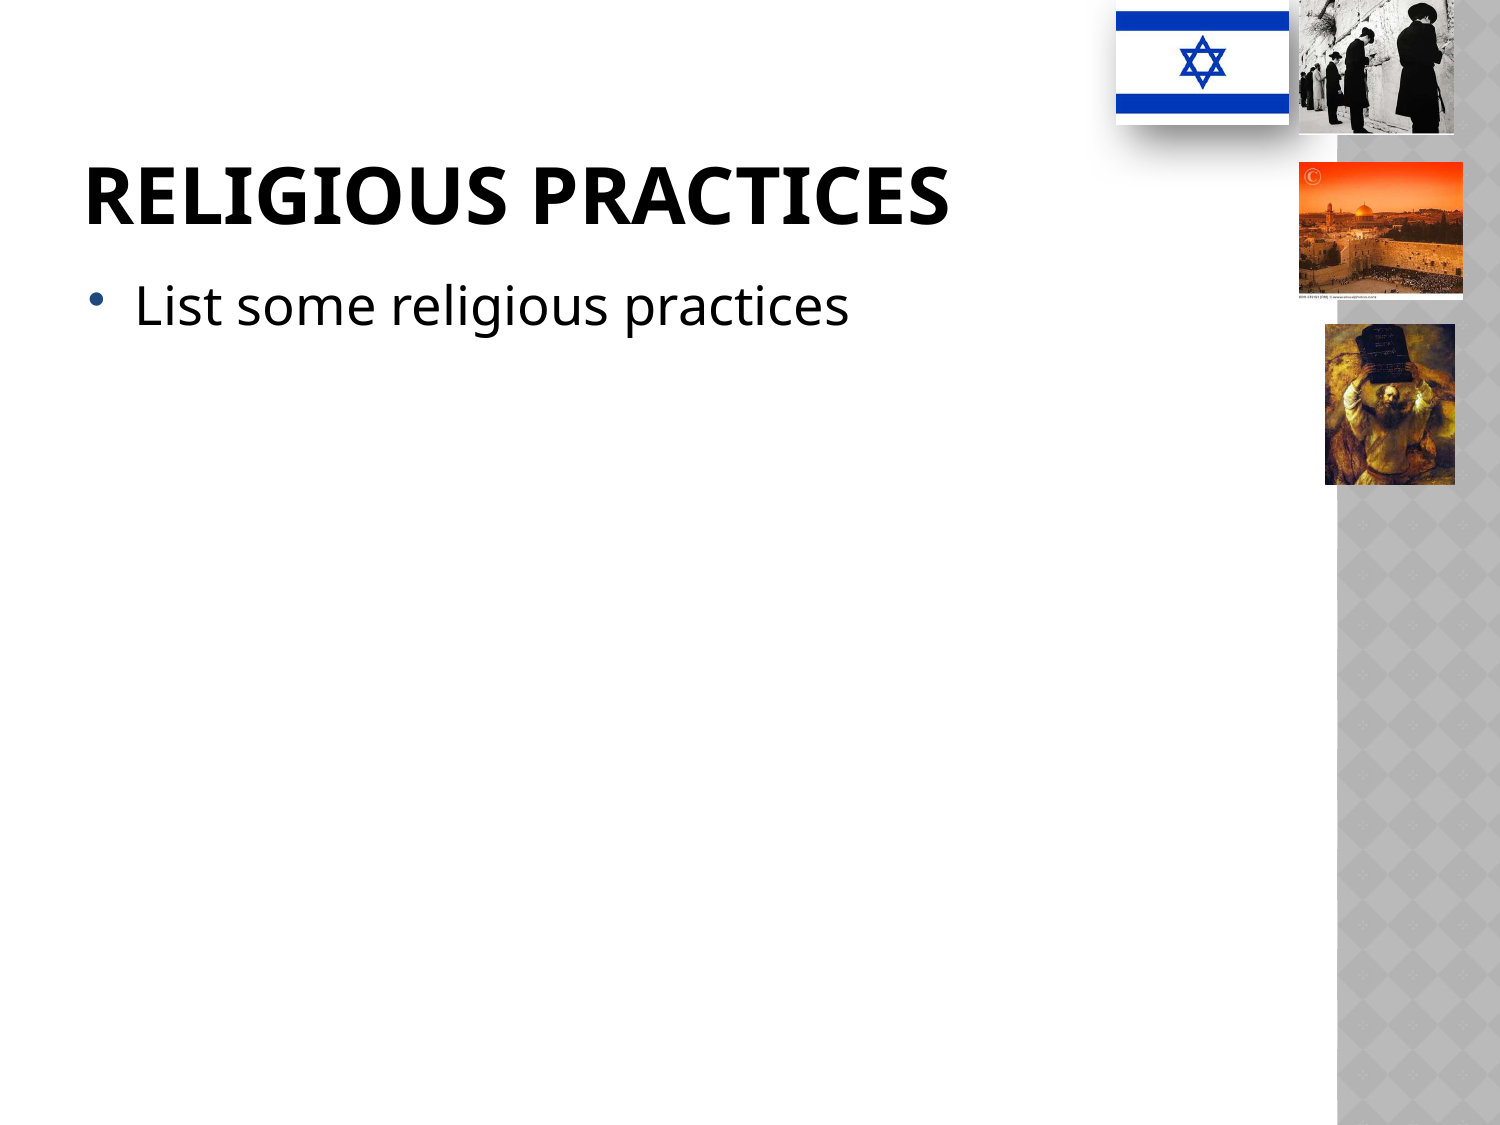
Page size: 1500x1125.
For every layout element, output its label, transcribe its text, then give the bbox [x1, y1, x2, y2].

picture [1116, 0, 1289, 125]
picture [1325, 324, 1455, 485]
title Religious Practices [75, 52, 1263, 240]
picture [1299, 0, 1454, 135]
list List some religious practices [75, 264, 1263, 1059]
picture [1299, 162, 1463, 300]
